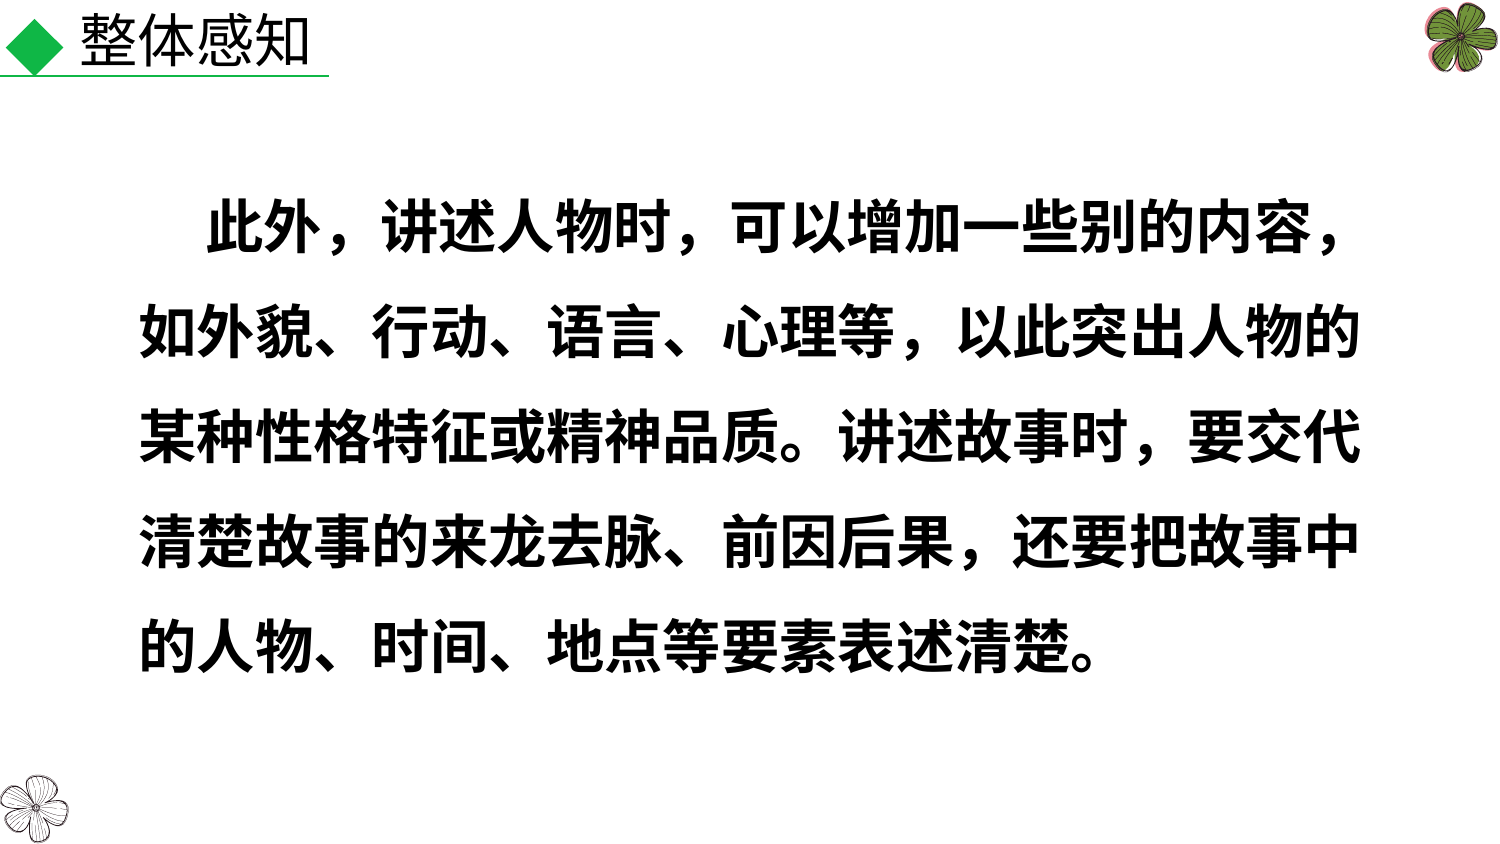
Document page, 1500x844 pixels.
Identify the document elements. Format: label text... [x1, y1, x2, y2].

text_box 此外，讲述人物时，可以增加一些别的内容，如外貌、行动、语言、心理等，以此突出人物的某种性格特征或精神品质。讲述故事时，要交代清楚故事的来龙去脉、前因后果，还要把故事中的人物、时间、地点等要素表述清楚。 [123, 148, 1424, 688]
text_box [0, 0, 330, 83]
